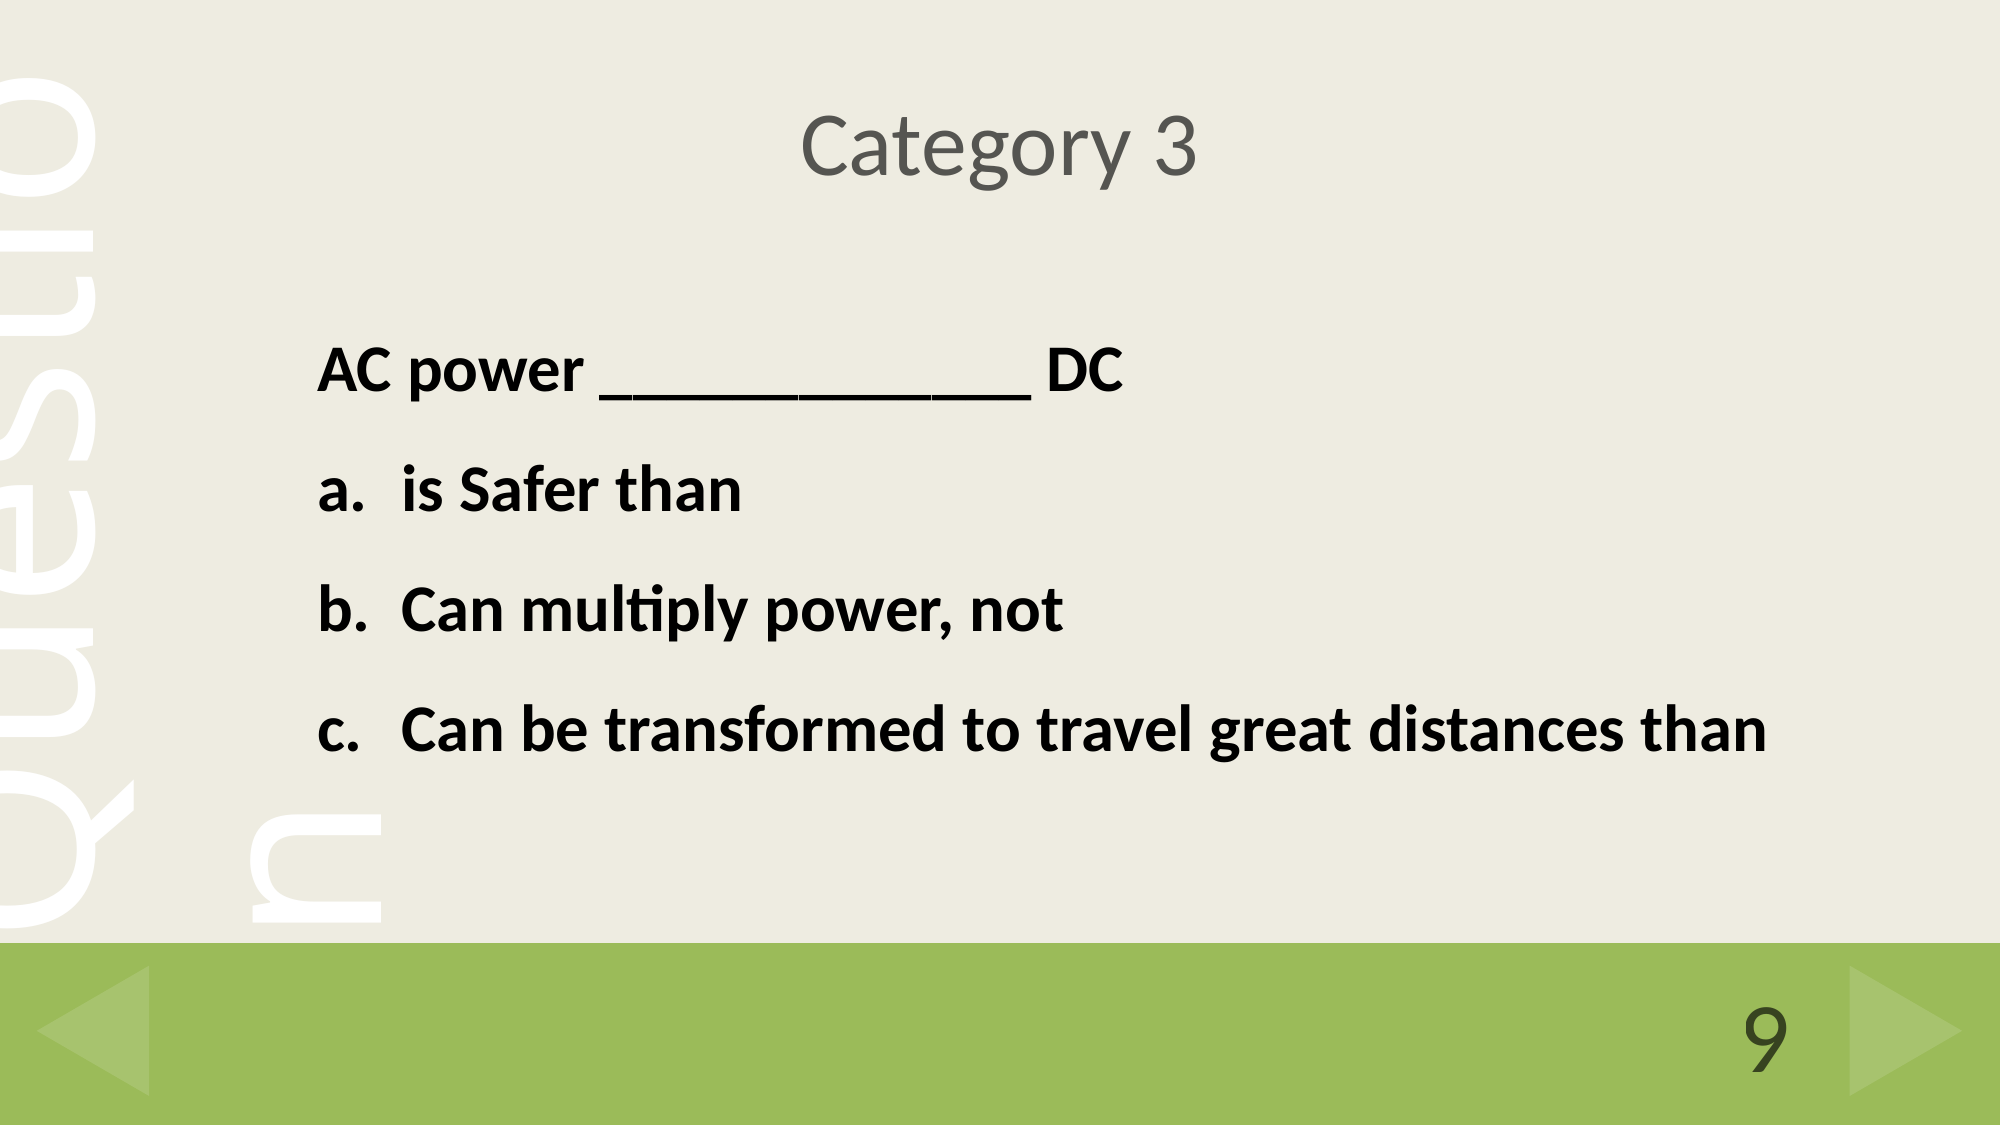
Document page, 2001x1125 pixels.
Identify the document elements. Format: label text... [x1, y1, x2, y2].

list 9 [1494, 967, 1806, 1097]
title Category 3 [99, 45, 1900, 233]
list AC power _____________ DC is Safer than Can multiply power, not Can be transformed to travel great distances than [302, 307, 1932, 863]
